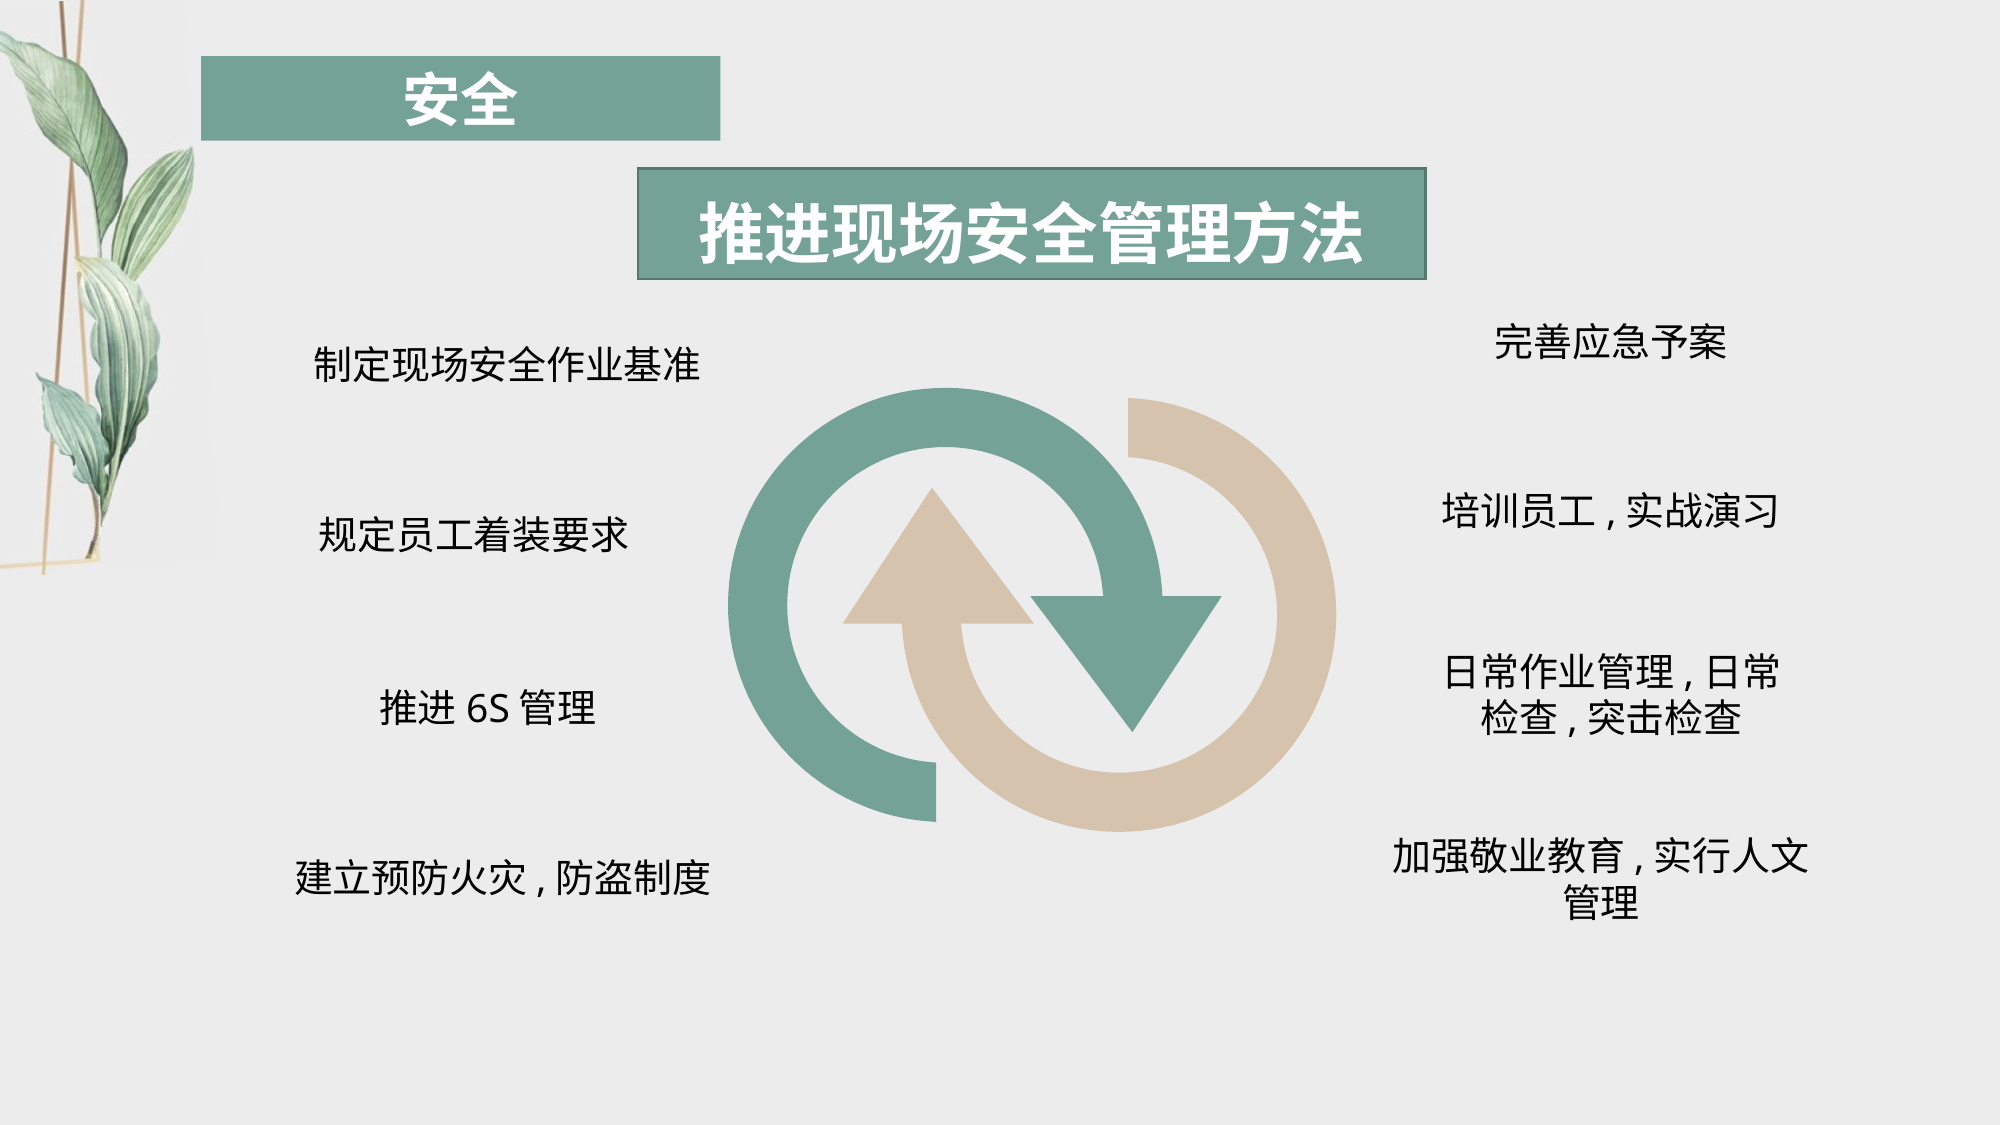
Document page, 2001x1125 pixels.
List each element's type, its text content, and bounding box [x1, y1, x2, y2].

text_box 制定现场安全作业基准 [285, 340, 730, 388]
text_box 日常作业管理,日常检查,突击检查 [1422, 647, 1800, 741]
text_box [842, 397, 1337, 832]
picture [0, 0, 222, 578]
text_box 建立预防火灾,防盗制度 [275, 853, 730, 901]
text_box [728, 387, 1222, 822]
text_box 加强敬业教育,实行人文管理 [1373, 831, 1828, 926]
text_box 规定员工着装要求 [285, 510, 663, 558]
text_box 推进现场安全管理方法 [637, 167, 1427, 280]
text_box 培训员工,实战演习 [1422, 487, 1800, 534]
text_box 推进6S管理 [299, 683, 677, 731]
text_box 完善应急予案 [1422, 317, 1800, 364]
